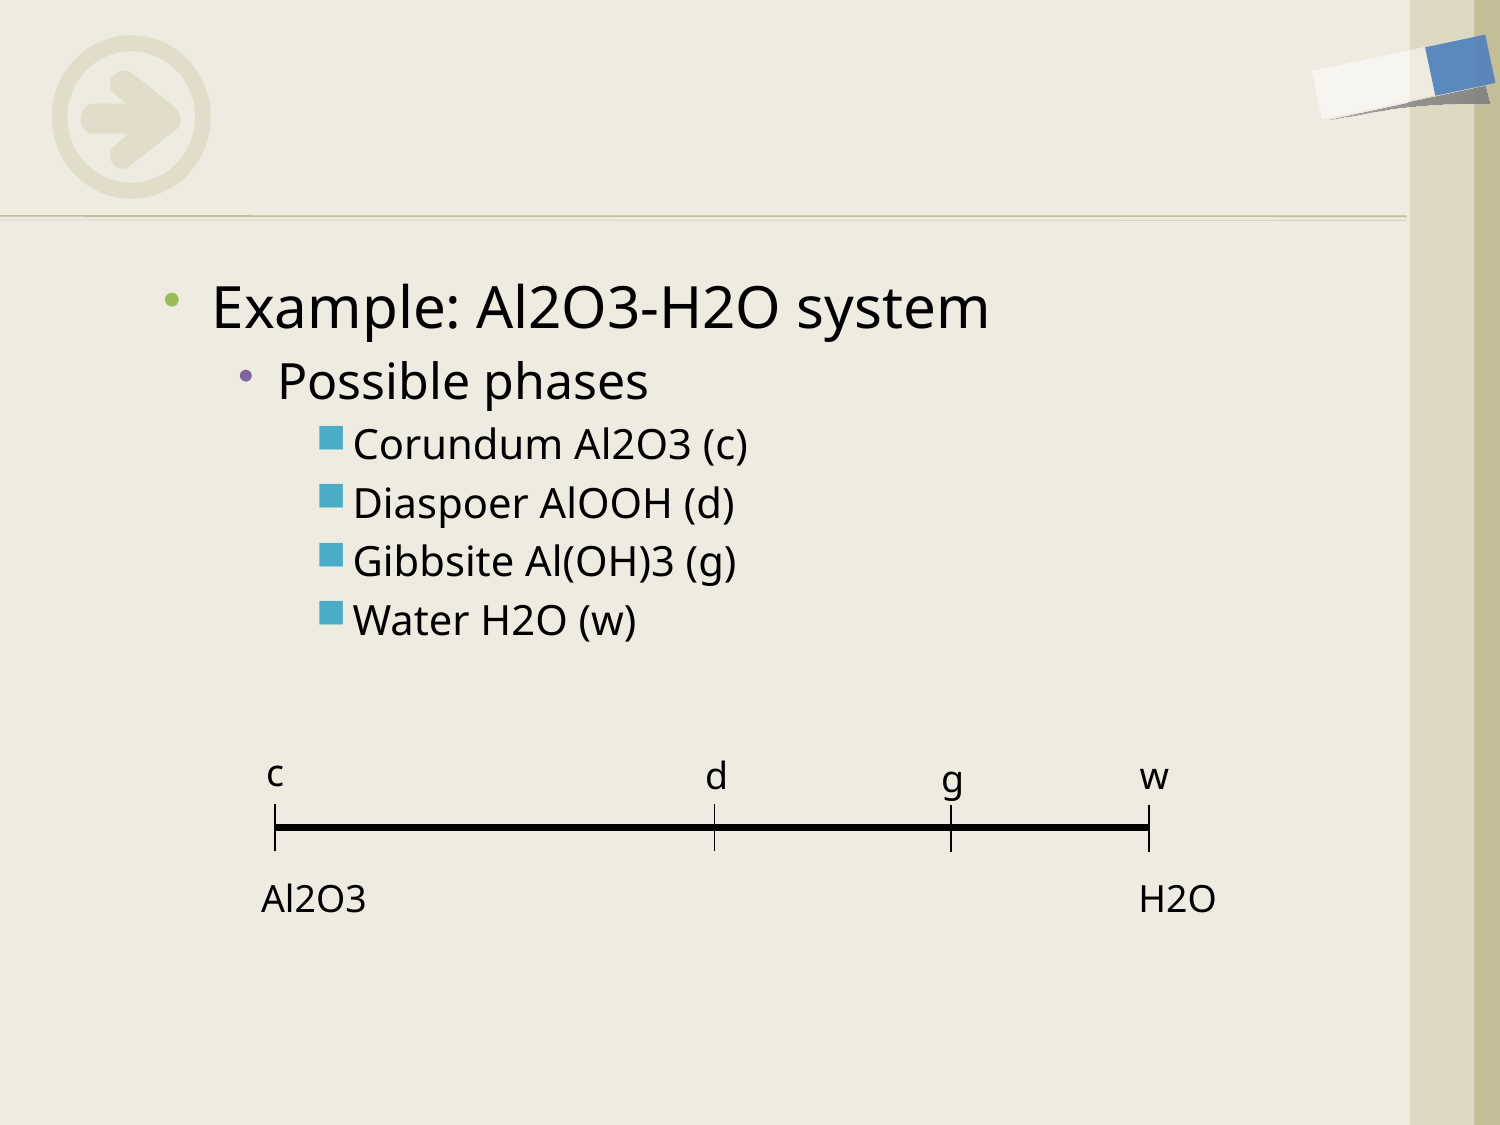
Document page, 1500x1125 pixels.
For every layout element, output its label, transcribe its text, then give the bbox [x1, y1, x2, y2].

text_box d [690, 744, 743, 805]
text_box g [926, 747, 979, 808]
list Example: Al2O3-H2O system Possible phases Corundum Al2O3 (c) Diaspoer AlOOH (d) Gibbsite Al(OH)3 (g) Water H2O (w) [75, 262, 1406, 1005]
text_box Al2O3 [246, 868, 382, 928]
text_box w [1124, 744, 1184, 805]
text_box H2O [1123, 868, 1232, 928]
text_box c [251, 741, 299, 802]
